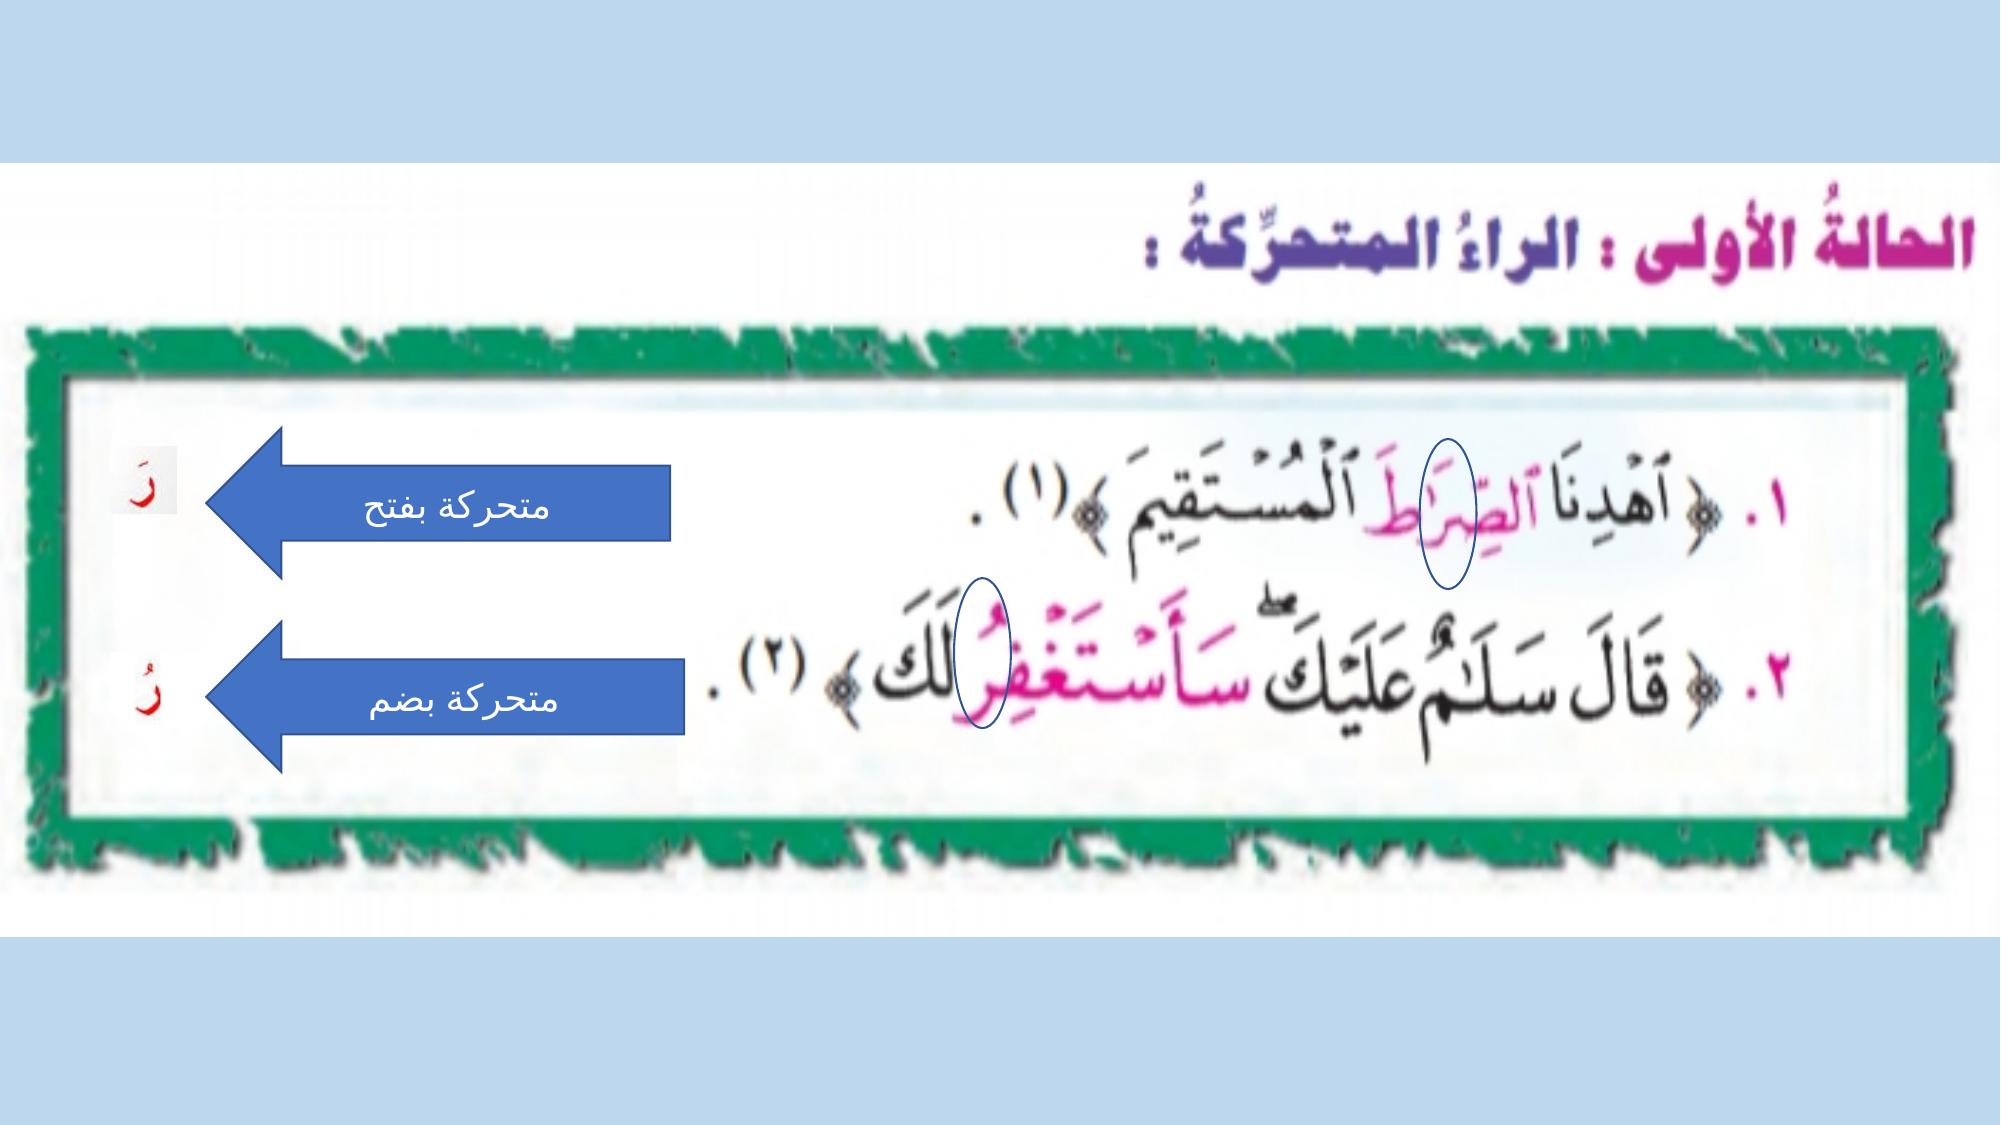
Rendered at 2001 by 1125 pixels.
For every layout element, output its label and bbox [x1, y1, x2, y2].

picture [0, 163, 2000, 937]
